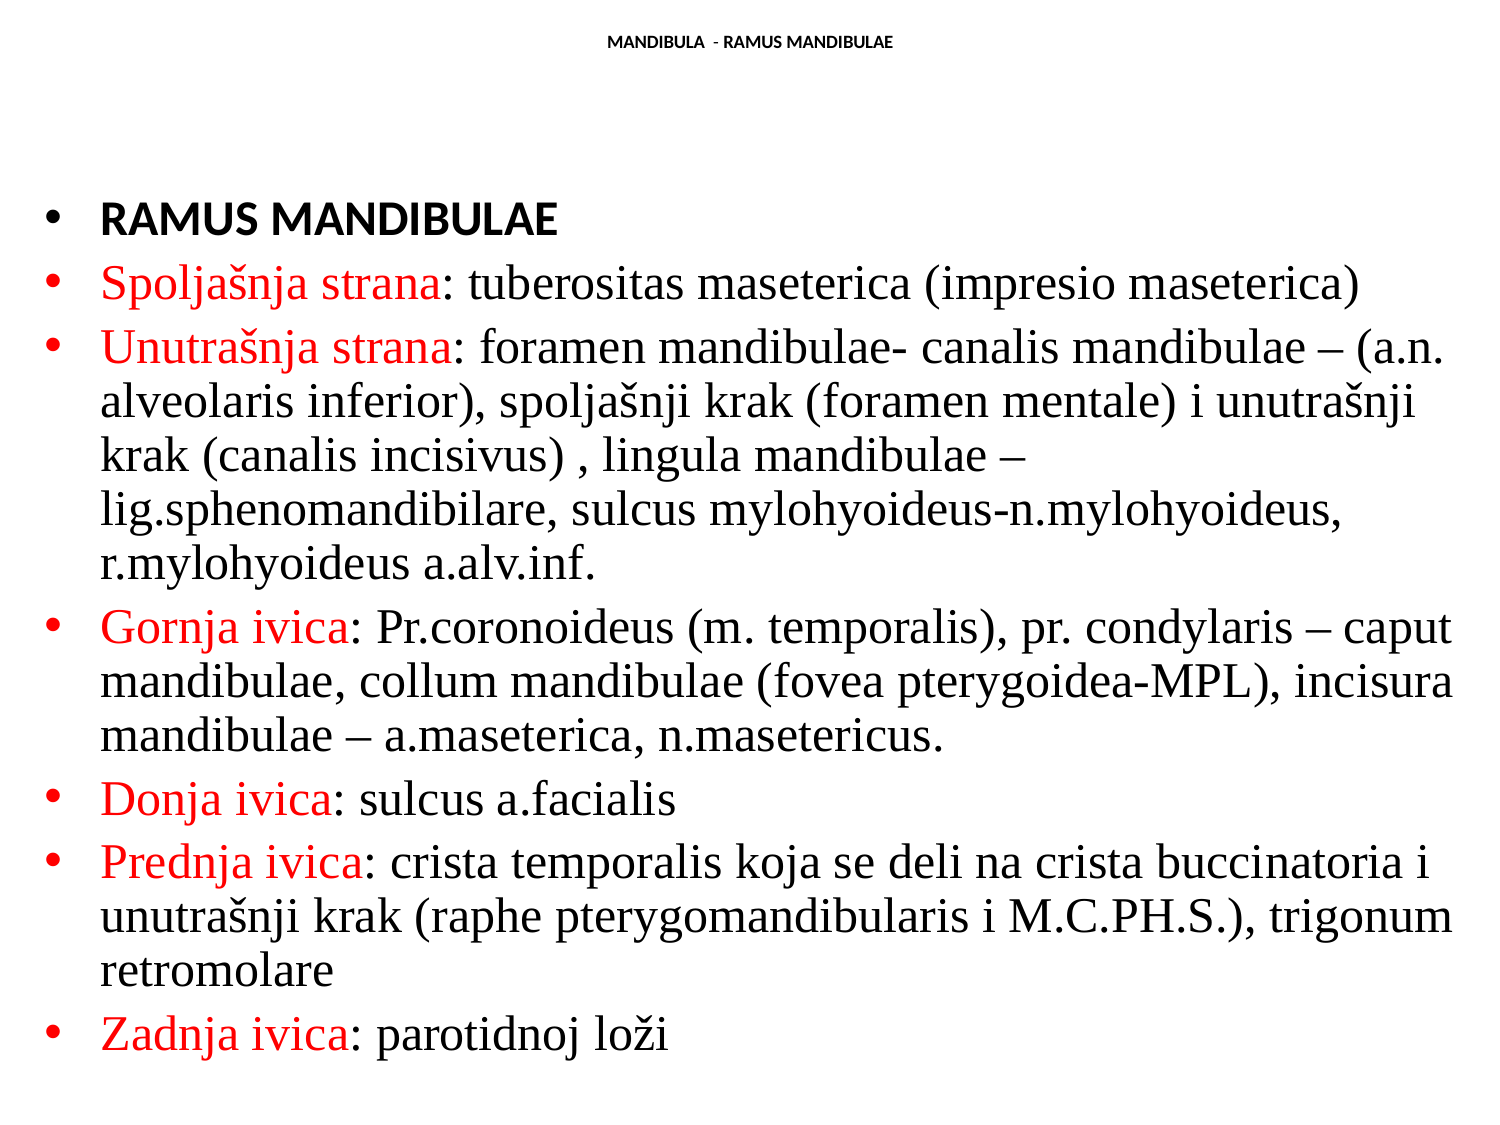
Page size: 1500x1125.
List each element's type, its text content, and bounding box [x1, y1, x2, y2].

list RAMUS MANDIBULAE Spoljašnja strana: tuberositas maseterica (impresio maseterica) Unutrašnja strana: foramen mandibulae- canalis mandibulae – (a.n. alveolaris inferior), spoljašnji krak (foramen mentale) i unutrašnji krak (canalis incisivus) , lingula mandibulae –lig.sphenomandibilare, sulcus mylohyoideus-n.mylohyoideus, r.mylohyoideus a.alv.inf. Gornja ivica: Pr.coronoideus (m. temporalis), pr. condylaris – caput mandibulae, collum mandibulae (fovea pterygoidea-MPL), incisura mandibulae – a.maseterica, n.masetericus. Donja ivica: sulcus a.facialis Prednja ivica: crista temporalis koja se deli na crista buccinatoria i unutrašnji krak (raphe pterygomandibularis i M.C.PH.S.), trigonum retromolare Zadnja ivica: parotidnoj loži [29, 184, 1500, 1094]
title MANDIBULA - RAMUS MANDIBULAE [75, 0, 1425, 82]
